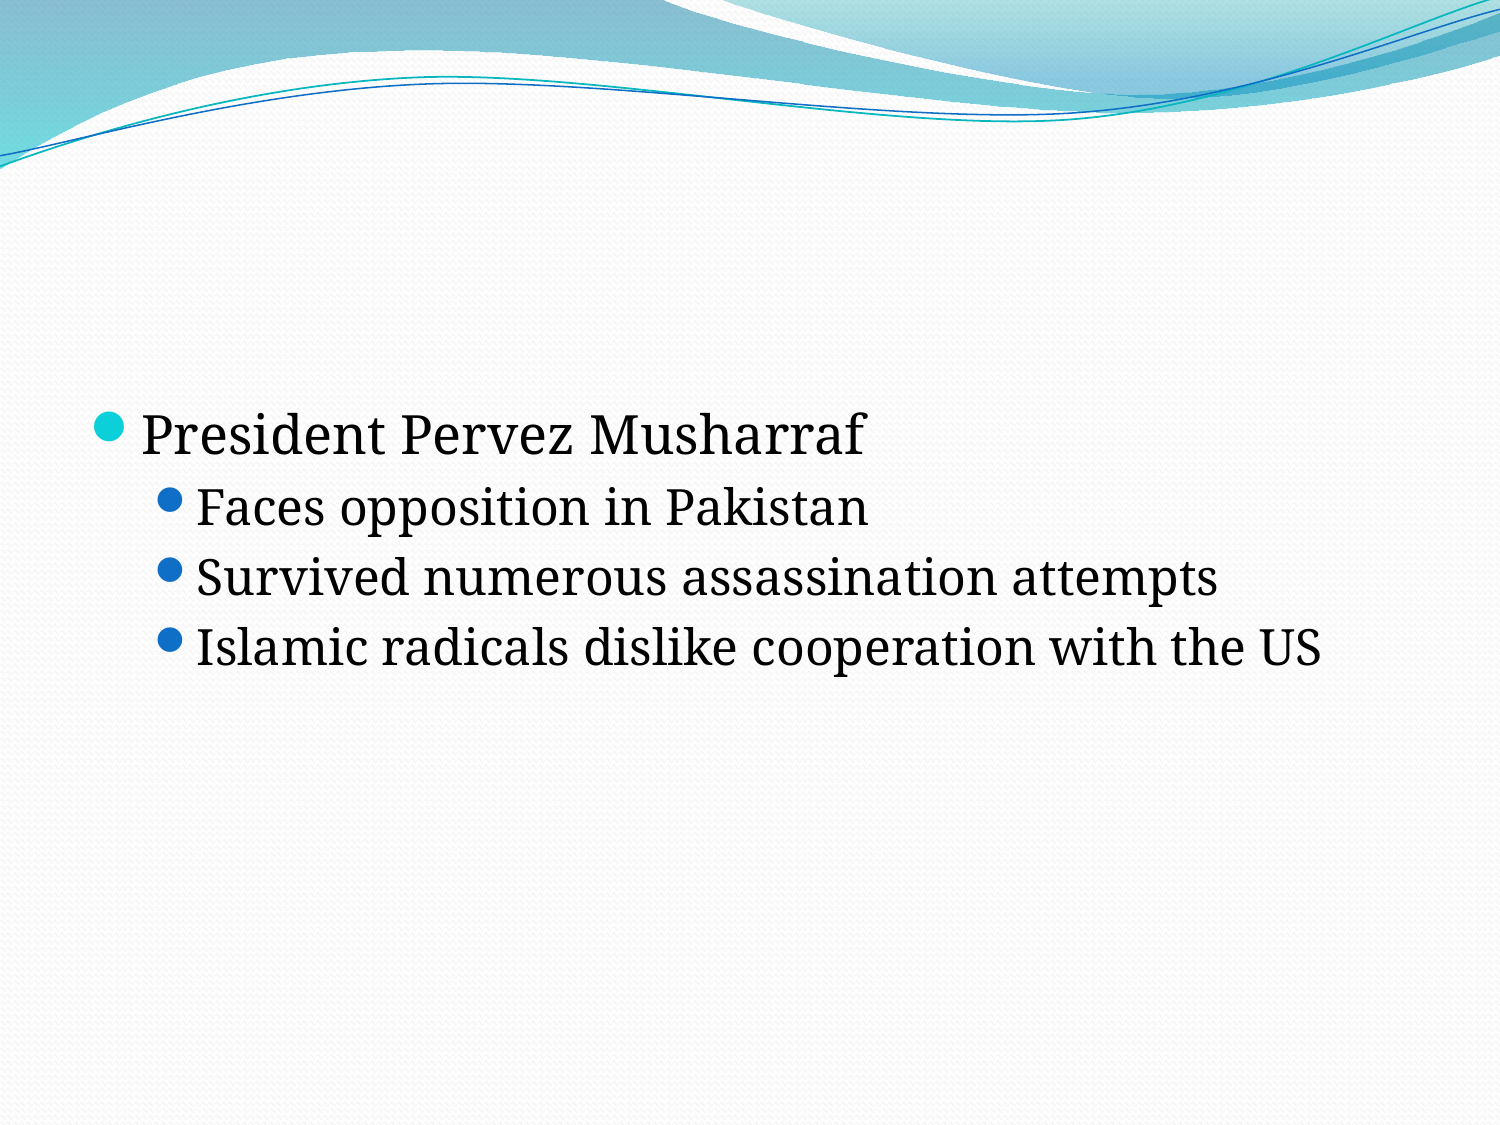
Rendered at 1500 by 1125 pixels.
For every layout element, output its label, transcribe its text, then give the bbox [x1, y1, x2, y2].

list President Pervez Musharraf Faces opposition in Pakistan Survived numerous assassination attempts Islamic radicals dislike cooperation with the US [75, 317, 1425, 1038]
